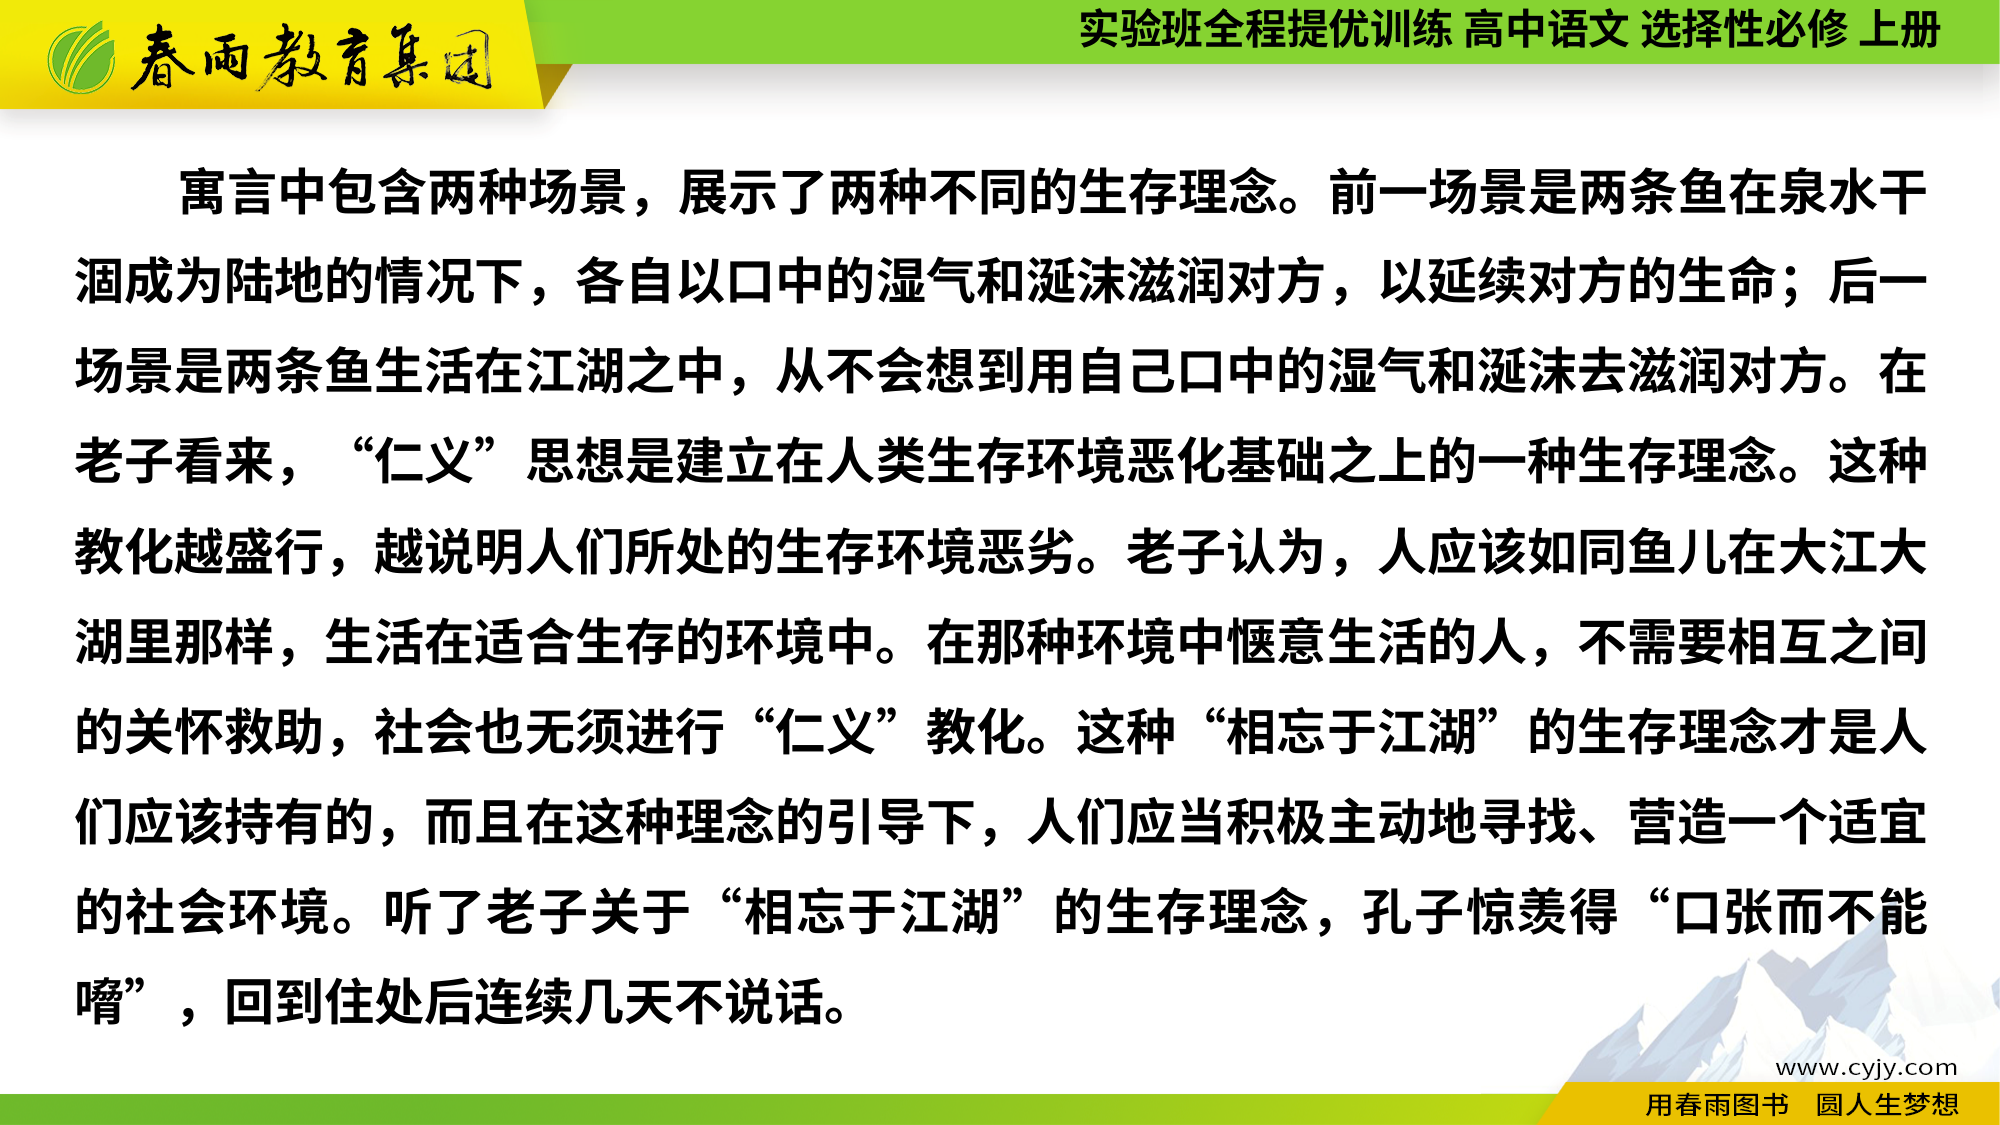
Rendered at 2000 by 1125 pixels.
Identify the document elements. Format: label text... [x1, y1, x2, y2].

list 寓言中包含两种场景，展示了两种不同的生存理念。前一场景是两条鱼在泉水干涸成为陆地的情况下，各自以口中的湿气和涎沫滋润对方，以延续对方的生命；后一场景是两条鱼生活在江湖之中，从不会想到用自己口中的湿气和涎沫去滋润对方。在老子看来，“仁义”思想是建立在人类生存环境恶化基础之上的一种生存理念。这种教化越盛行，越说明人们所处的生存环境恶劣。老子认为，人应该如同鱼儿在大江大湖里那样，生活在适合生存的环境中。在那种环境中惬意生活的人，不需要相互之间的关怀救助，社会也无须进行“仁义”教化。这种“相忘于江湖”的生存理念才是人们应该持有的，而且在这种理念的引导下，人们应当积极主动地寻找、营造一个适宜的社会环境。听了老子关于“相忘于江湖”的生存理念，孔子惊羡得“口张而不能嗋”，回到住处后连续几天不说话。 [59, 122, 1944, 1047]
picture [0, 0, 2000, 1125]
